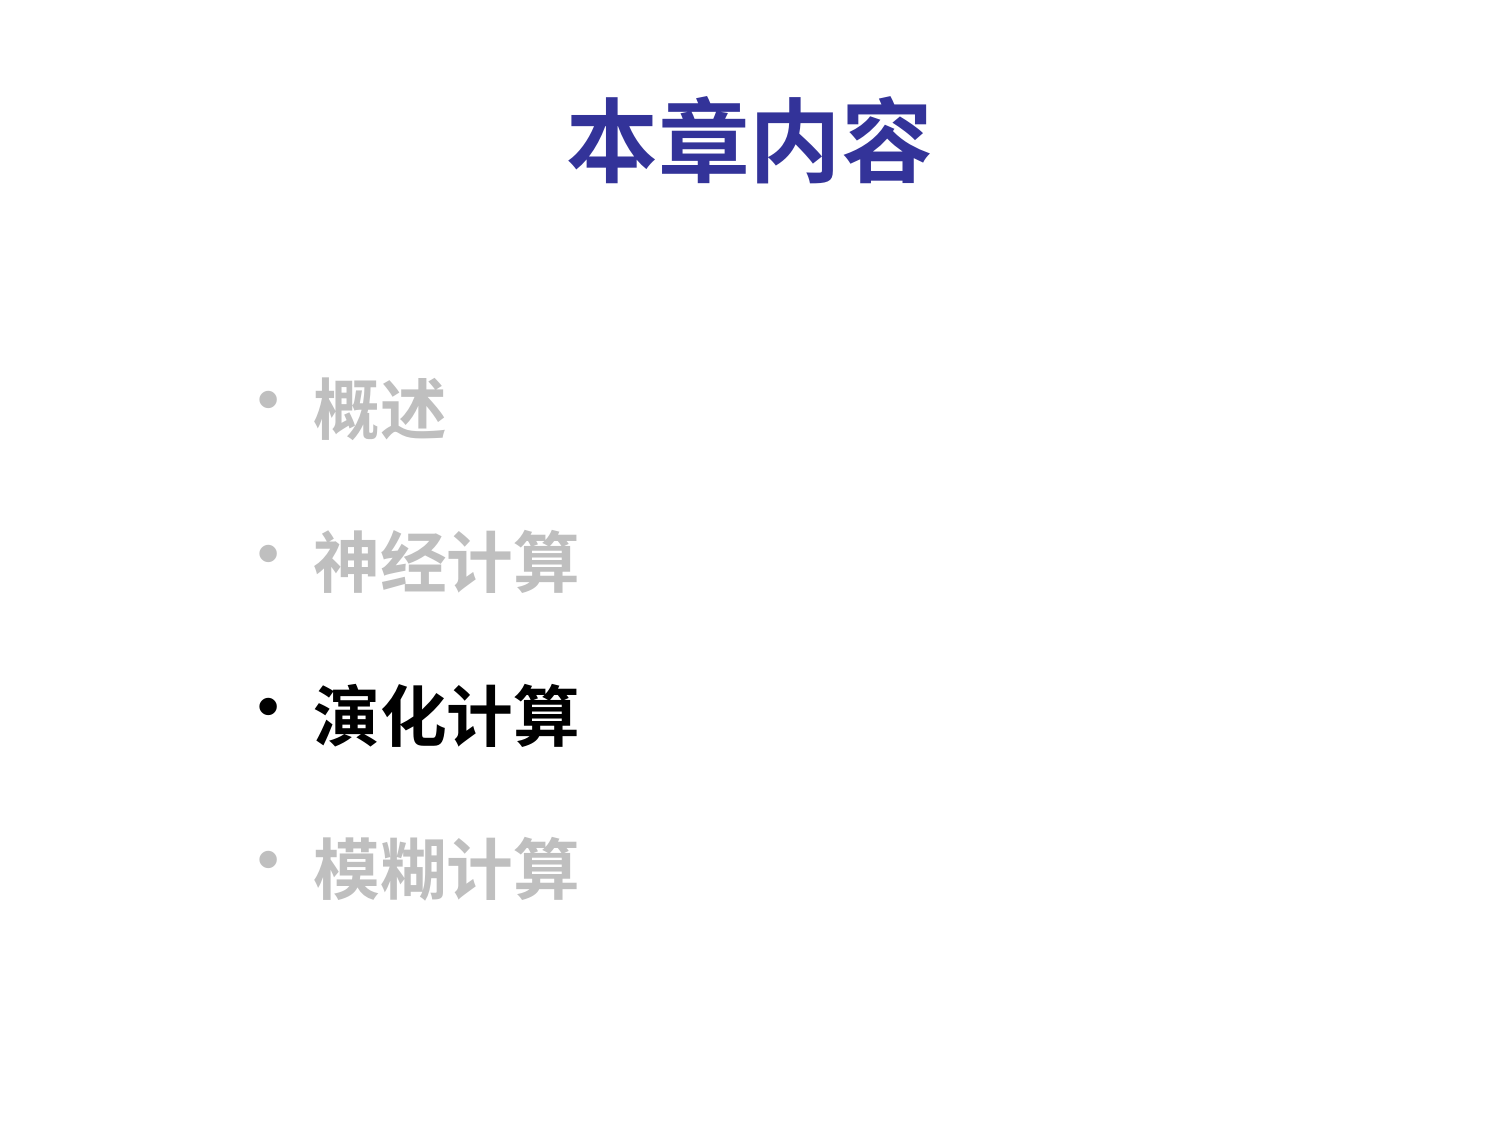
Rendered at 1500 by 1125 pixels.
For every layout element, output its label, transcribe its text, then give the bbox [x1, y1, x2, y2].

list 概述 神经计算 演化计算 模糊计算 [242, 320, 1317, 974]
title 本章内容 [75, 45, 1425, 233]
